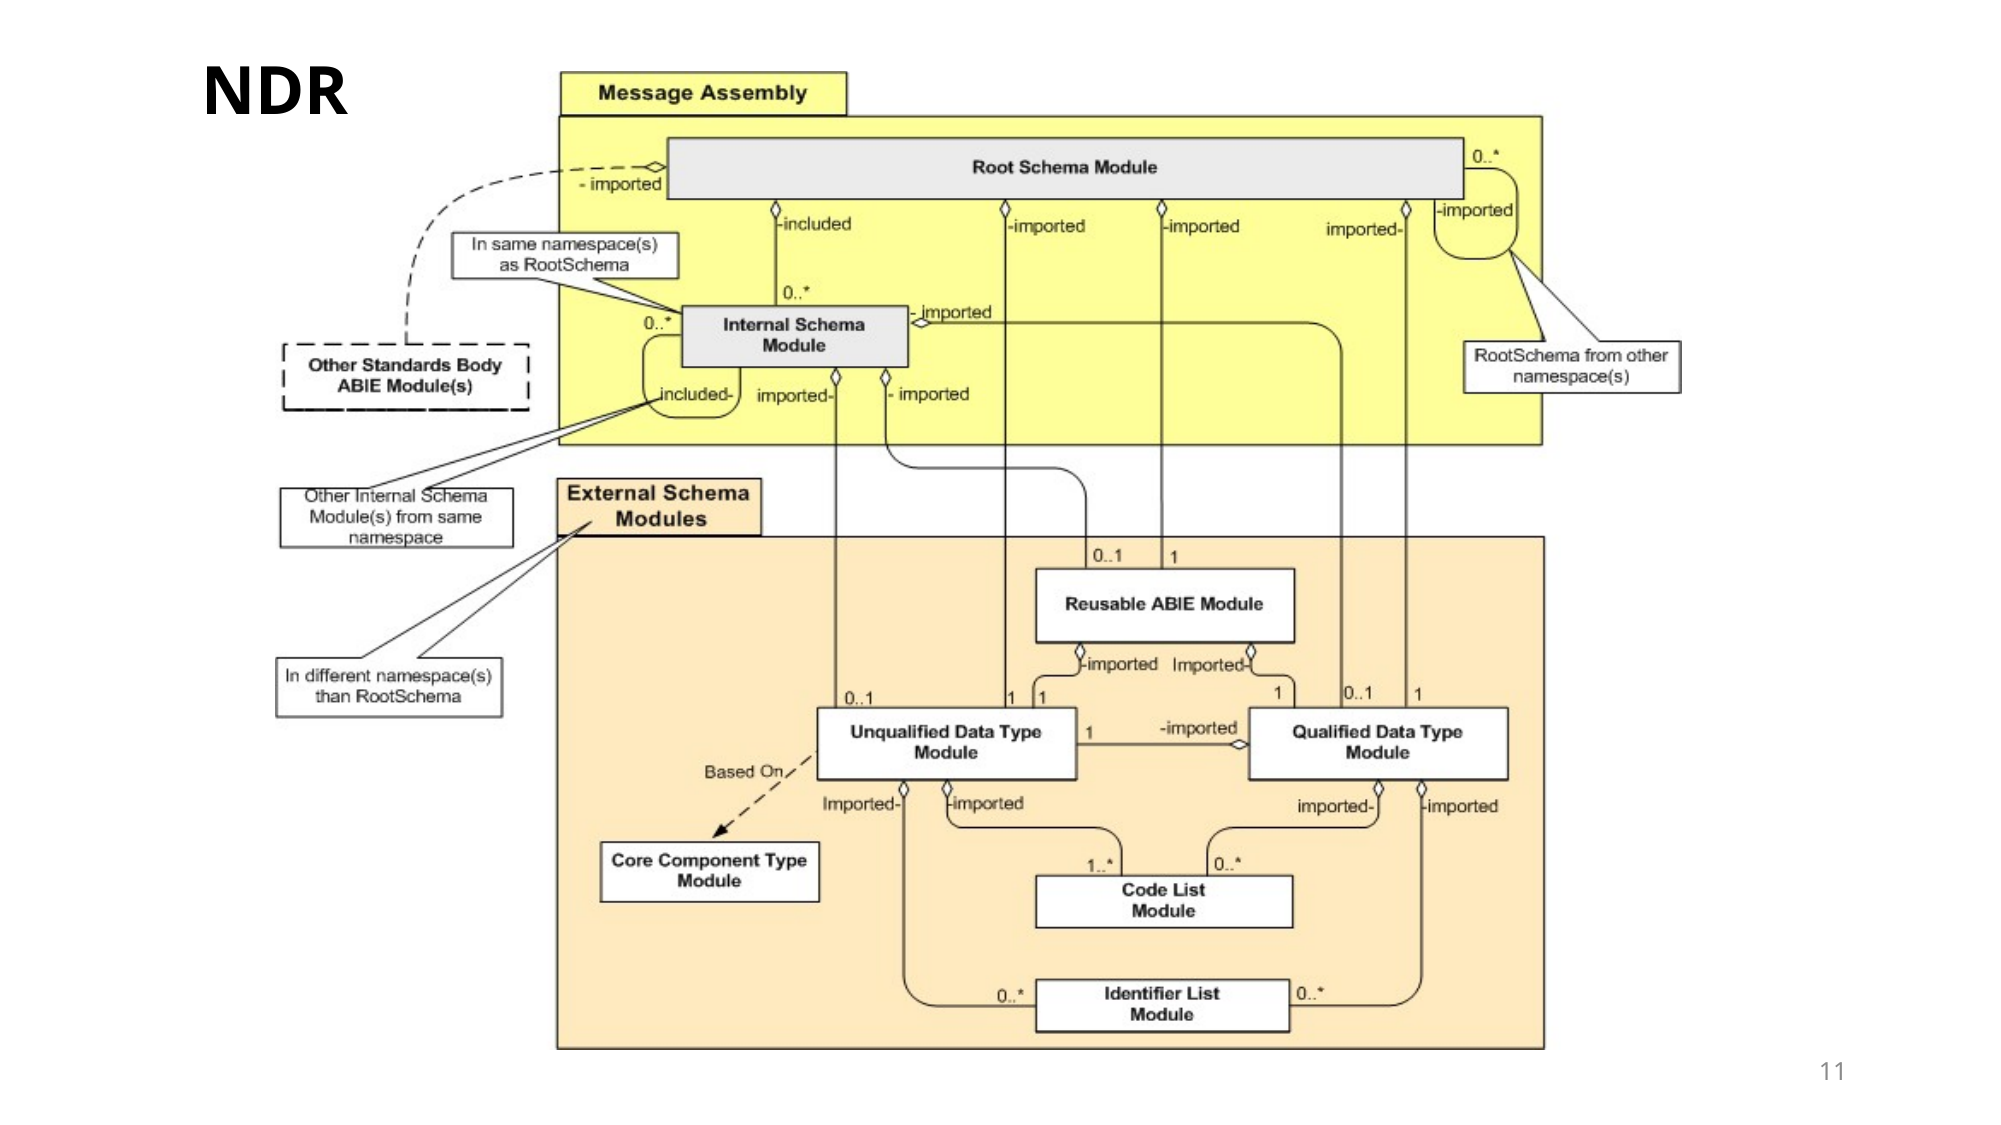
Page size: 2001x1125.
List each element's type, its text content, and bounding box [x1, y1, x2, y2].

picture [274, 71, 1682, 1050]
slide_number 11 [1412, 1042, 1863, 1103]
text_box NDR [162, 40, 387, 136]
